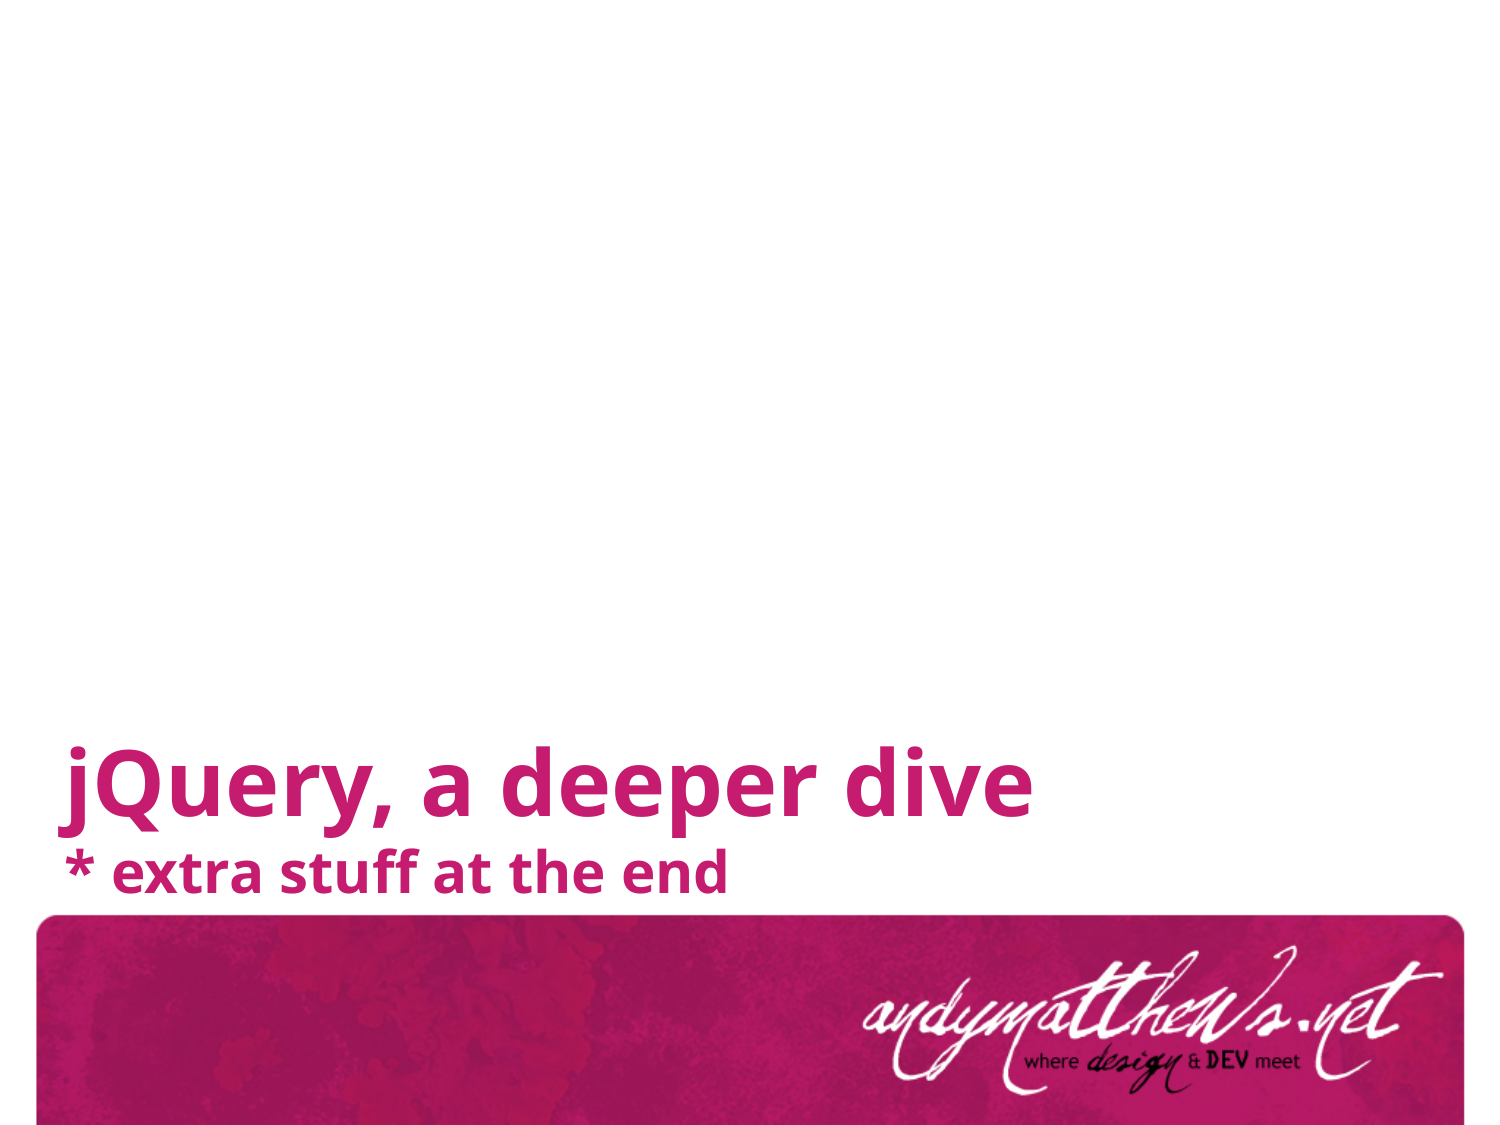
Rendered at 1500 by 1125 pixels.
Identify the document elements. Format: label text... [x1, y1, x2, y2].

picture [0, 0, 1500, 1125]
text_box jQuery, a deeper dive * extra stuff at the end [50, 159, 1450, 913]
